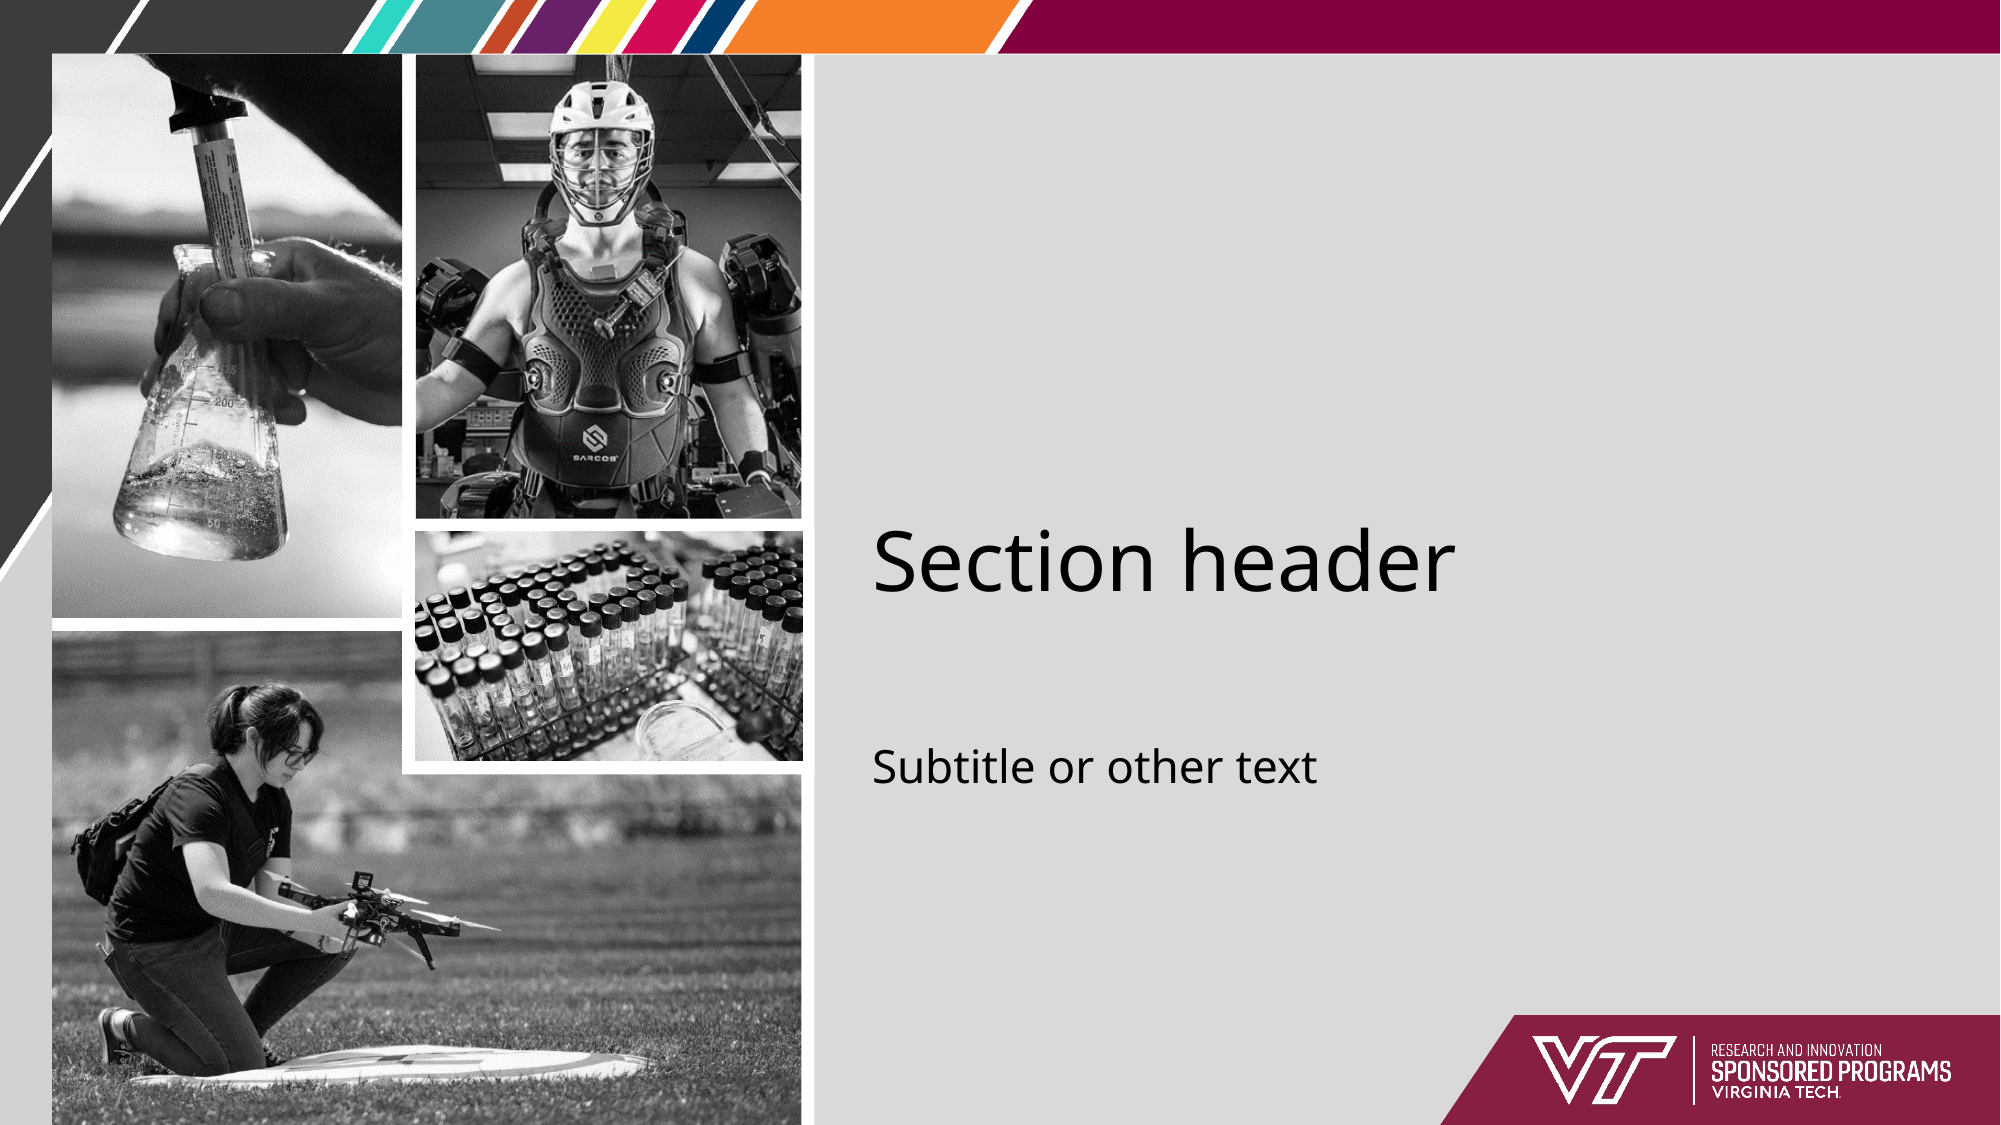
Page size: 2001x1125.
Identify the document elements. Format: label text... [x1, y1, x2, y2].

subtitle Subtitle or other text [872, 732, 1902, 848]
picture [415, 531, 803, 761]
picture [0, 0, 2000, 1125]
picture [1532, 1036, 1951, 1105]
title Section header [872, 66, 1902, 610]
